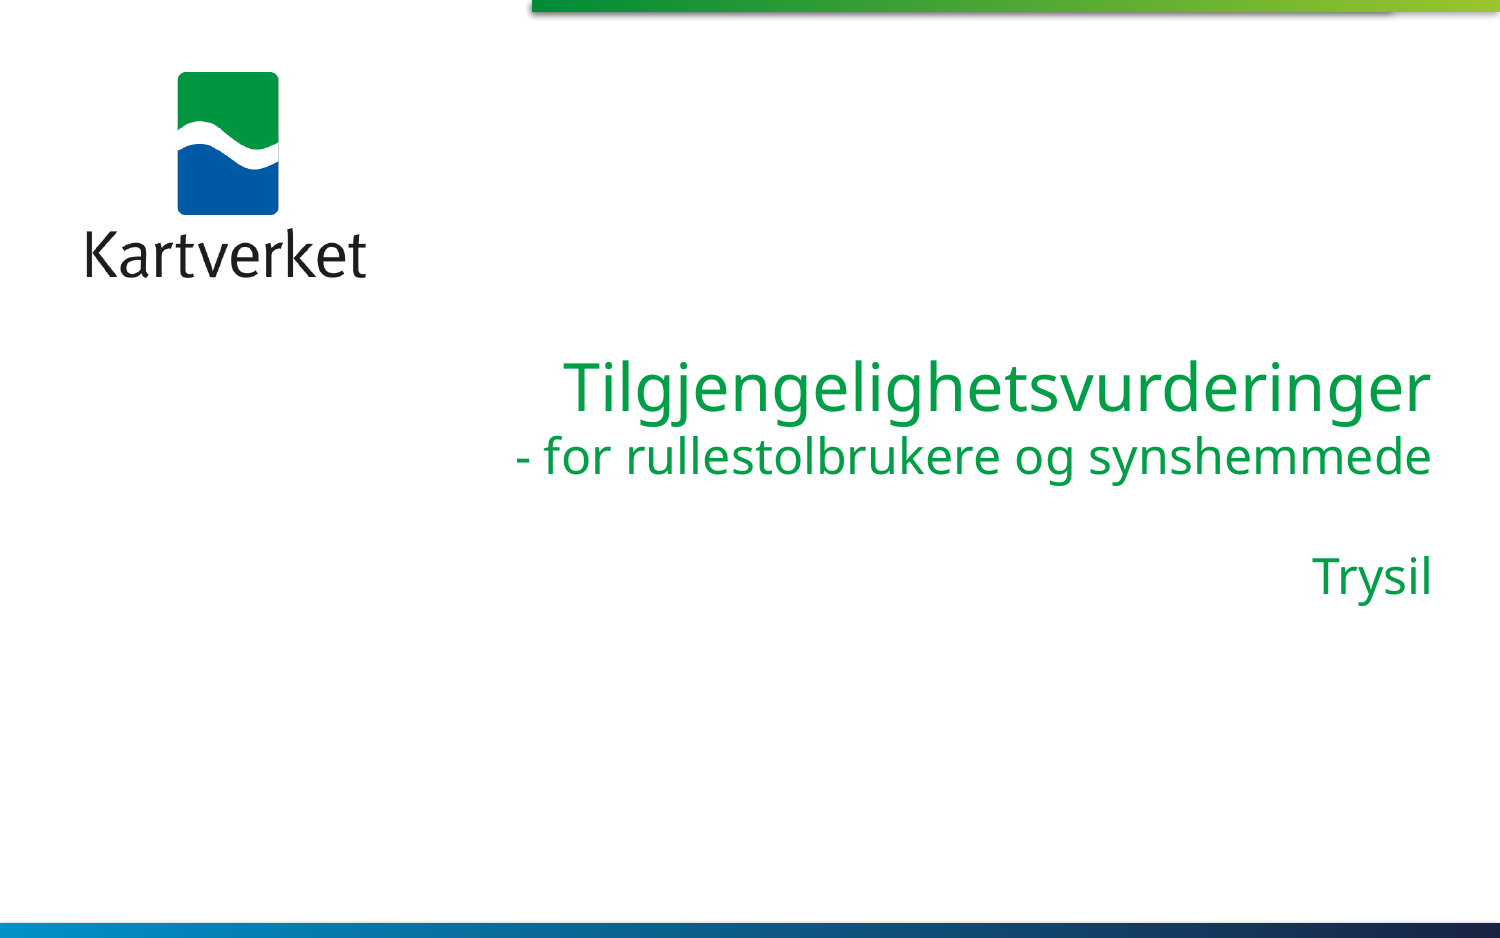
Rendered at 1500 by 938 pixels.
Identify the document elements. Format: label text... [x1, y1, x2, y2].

text_box Tilgjengelighetsvurderinger - for rullestolbrukere og synshemmede Trysil [66, 337, 1449, 613]
